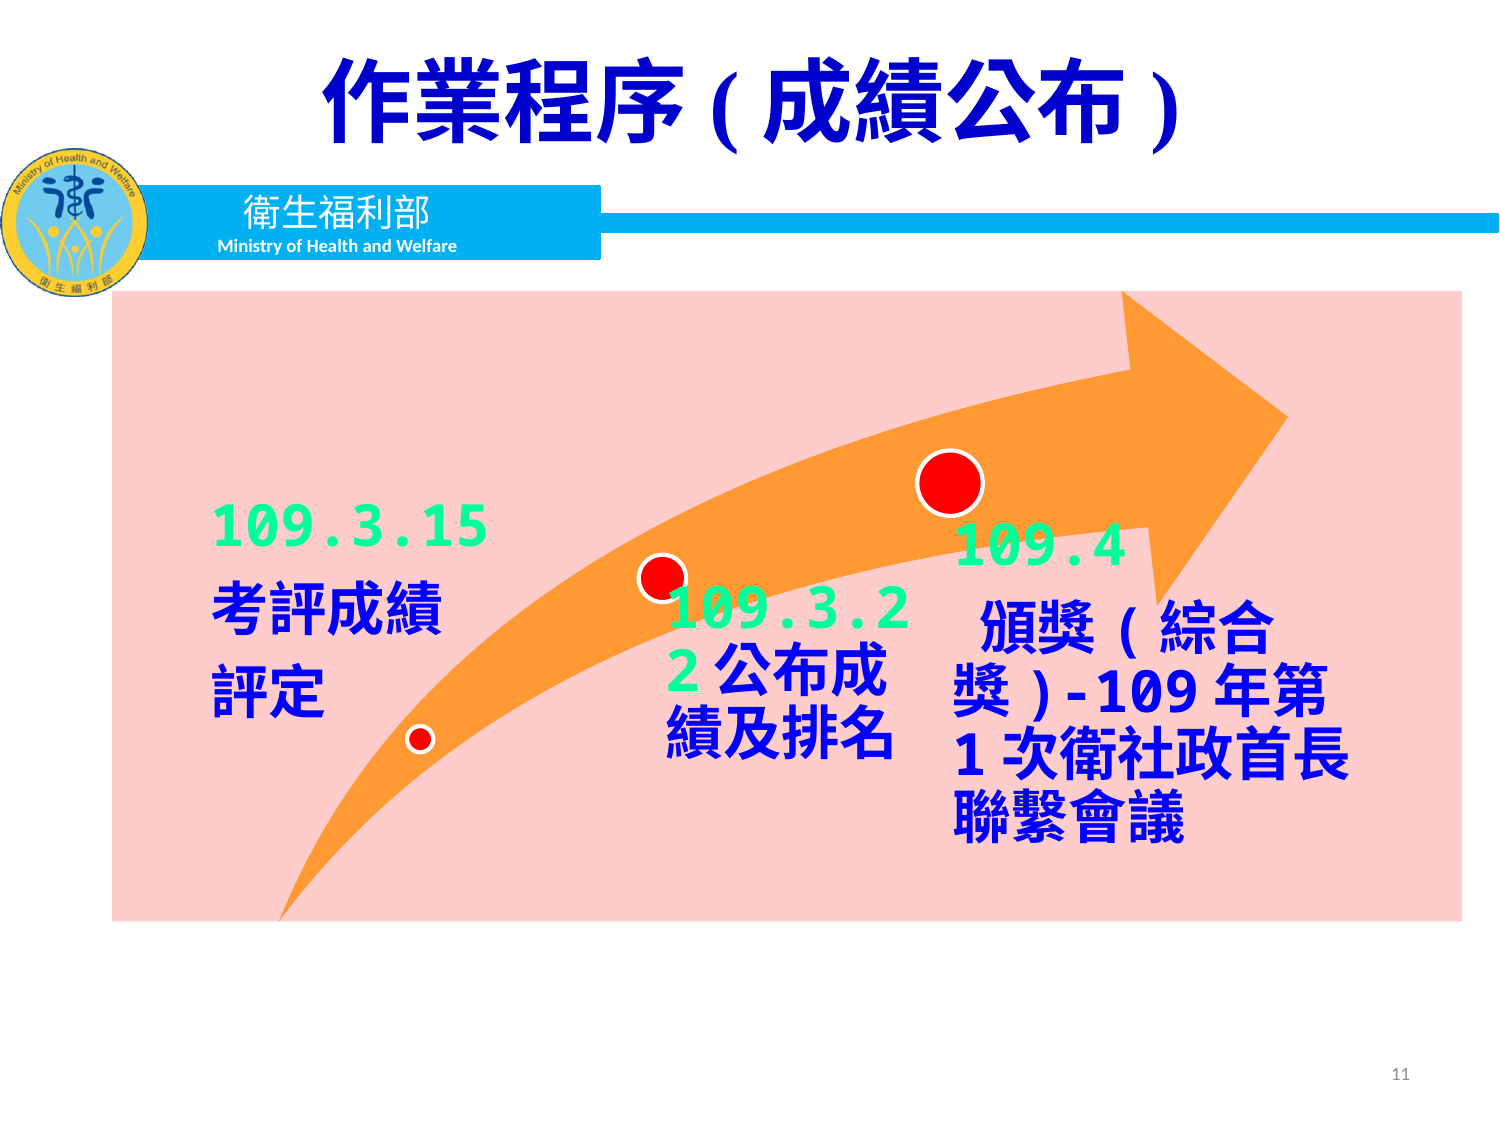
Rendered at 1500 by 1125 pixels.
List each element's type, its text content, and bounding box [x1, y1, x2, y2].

picture [0, 148, 148, 297]
title 作業程序(成績公布) [75, 4, 1426, 192]
slide_number 11 [1074, 1042, 1425, 1103]
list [111, 290, 1463, 922]
